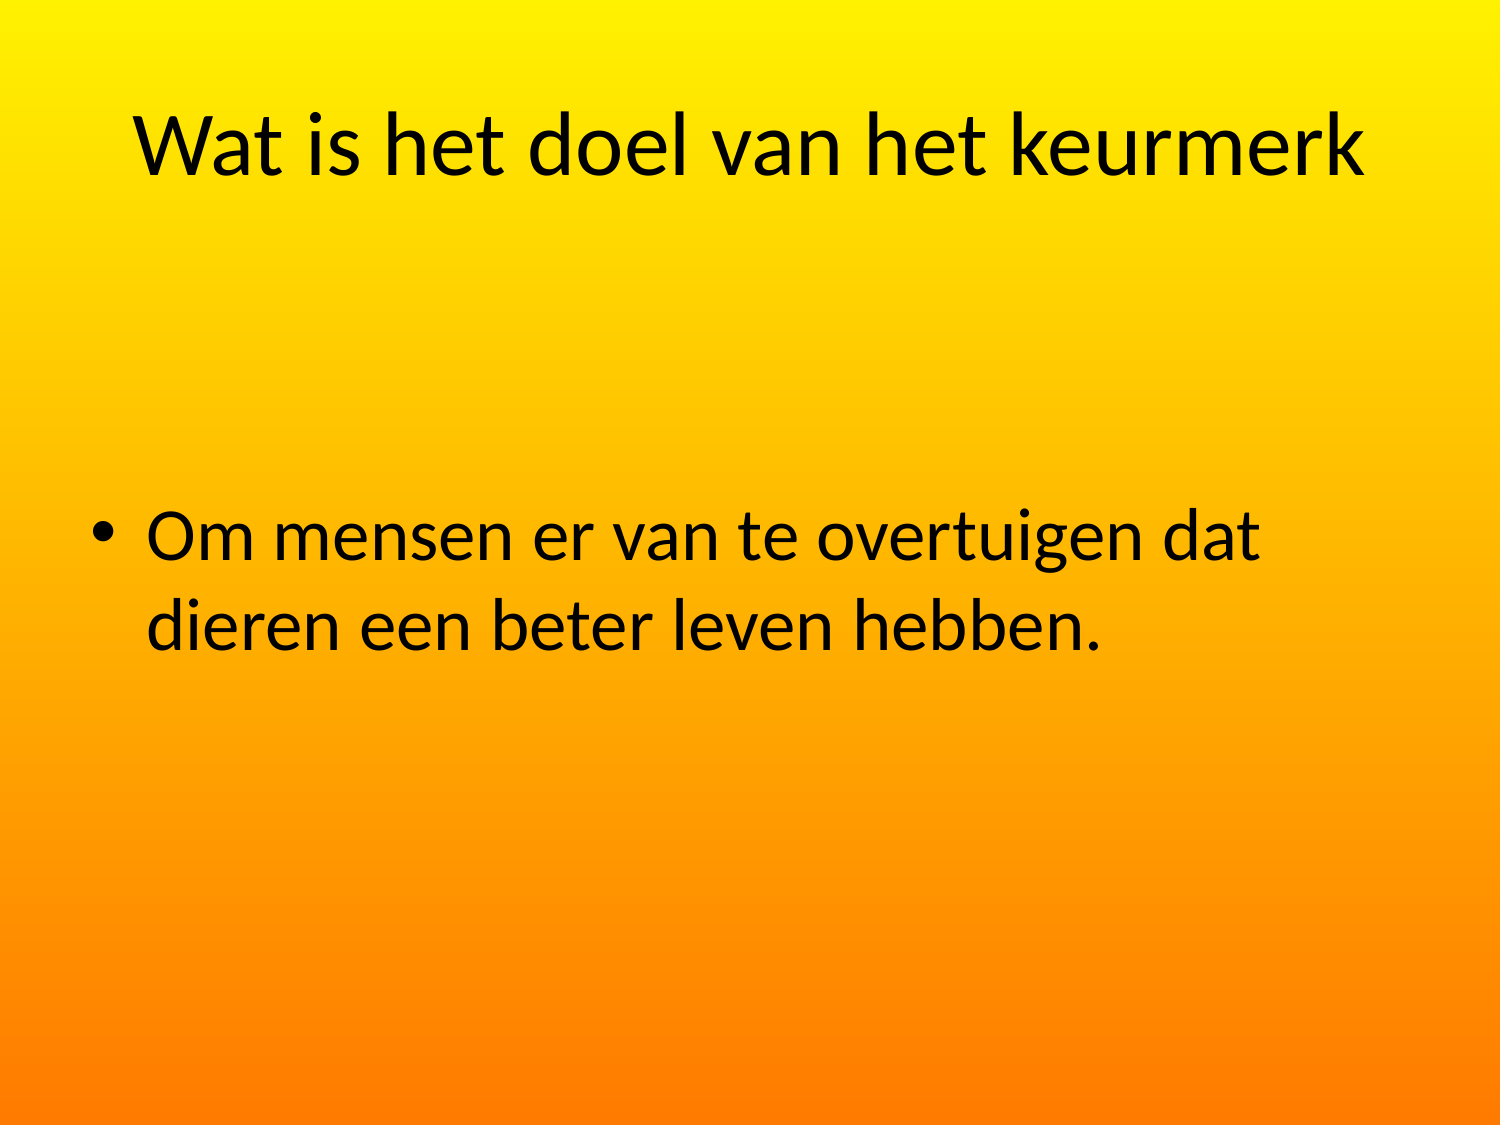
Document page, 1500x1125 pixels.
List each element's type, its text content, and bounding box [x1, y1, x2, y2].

title Wat is het doel van het keurmerk [75, 45, 1425, 233]
list Om mensen er van te overtuigen dat dieren een beter leven hebben. [75, 262, 1425, 1005]
